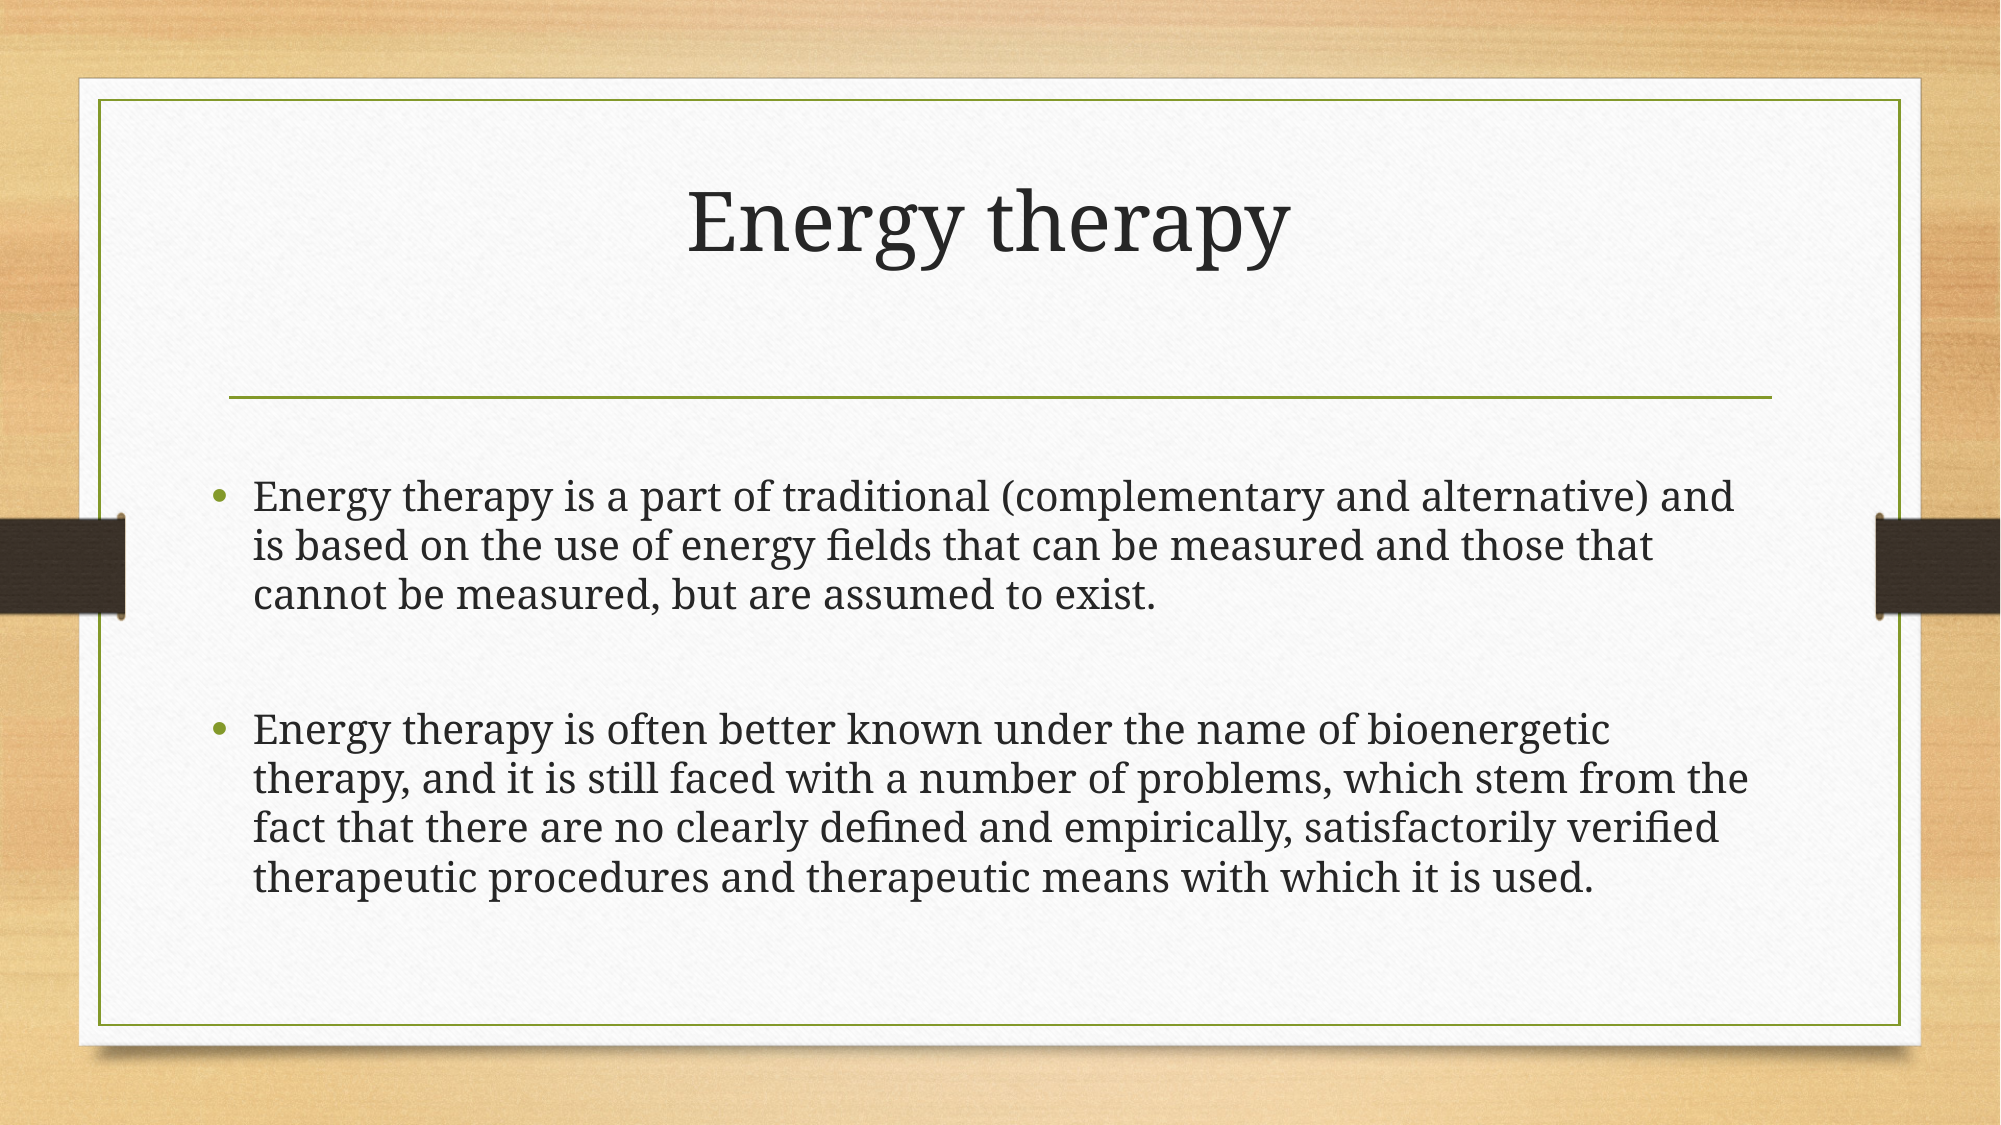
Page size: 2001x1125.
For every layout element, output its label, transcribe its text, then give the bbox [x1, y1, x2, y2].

list Energy therapy is a part of traditional (complementary and alternative) and is based on the use of energy fields that can be measured and those that cannot be measured, but are assumed to exist. Energy therapy is often better known under the name of bioenergetic therapy, and it is still faced with a number of problems, which stem from the fact that there are no clearly defined and empirically, satisfactorily verified therapeutic procedures and therapeutic means with which it is used. [196, 395, 1772, 940]
title Energy therapy [212, 161, 1788, 375]
picture [0, 0, 2001, 1125]
